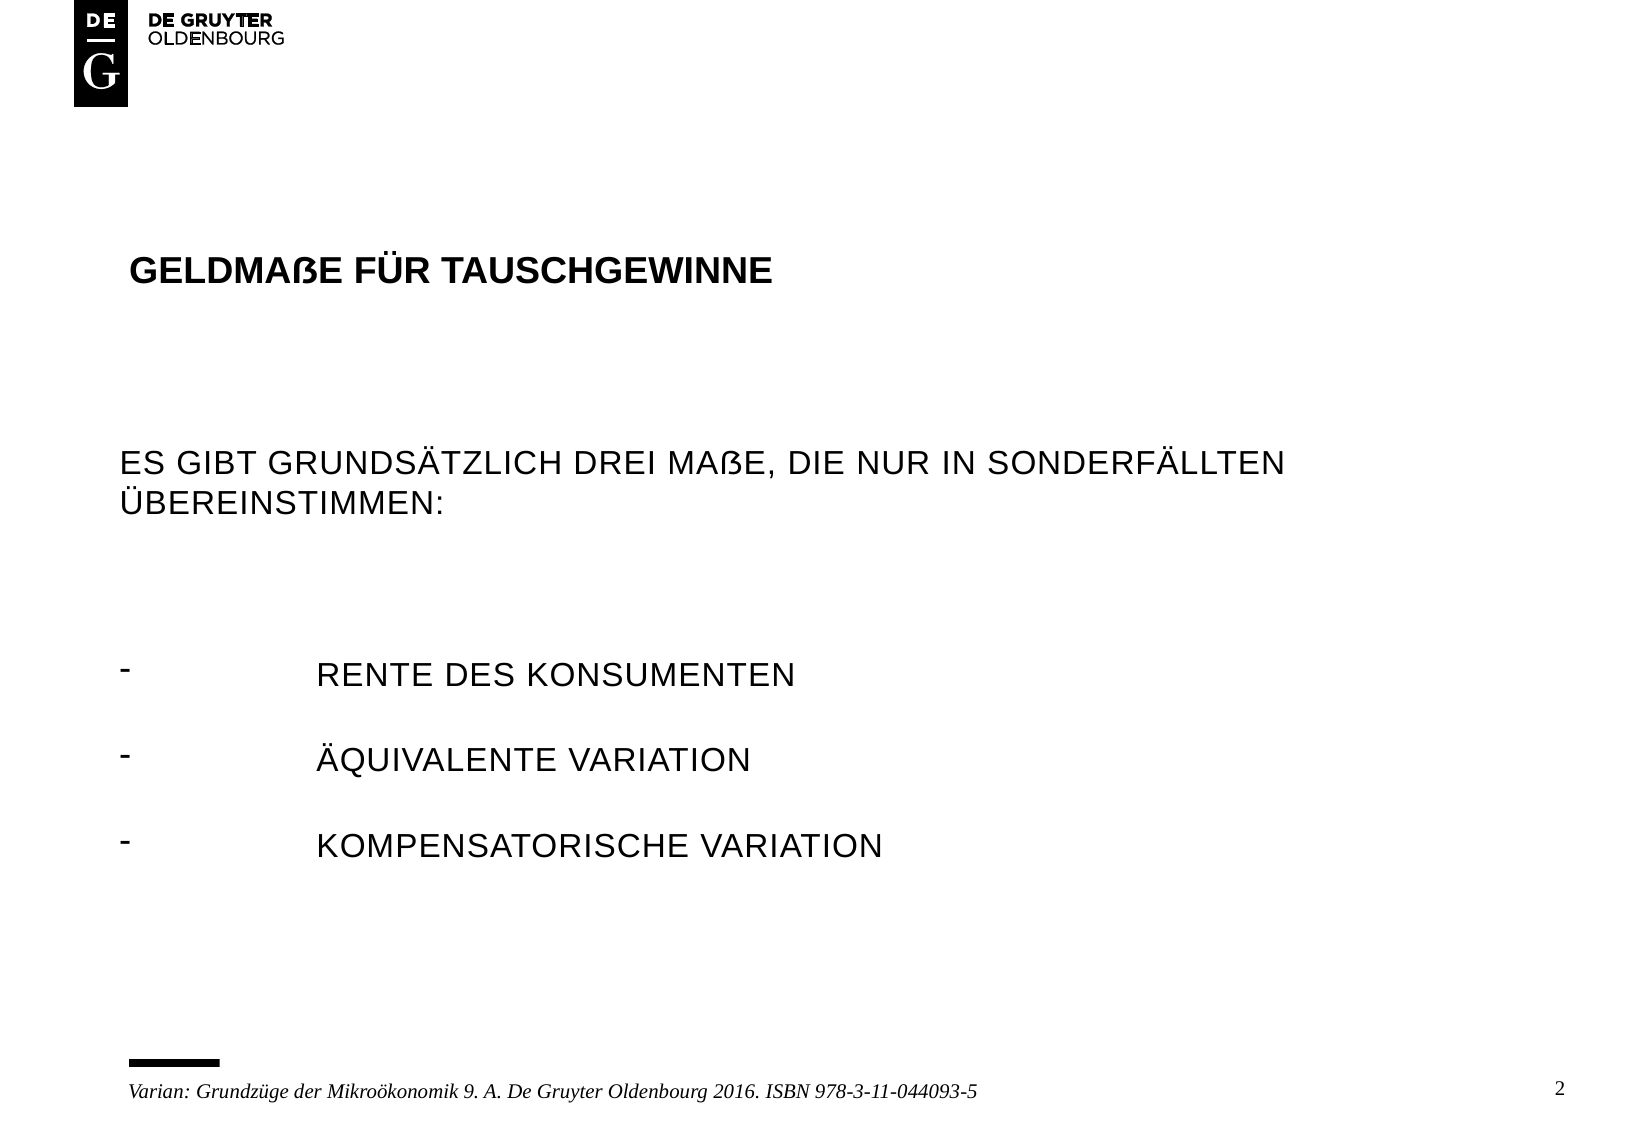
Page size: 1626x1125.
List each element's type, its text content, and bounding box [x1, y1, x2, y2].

slide_number 2 [1554, 1074, 1614, 1104]
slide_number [128, 1077, 1539, 1108]
list Es gibt grundsätzlich drei maße, die nur in sonderfällten übereinstimmen: rente des konsumenten Äquivalente variation Kompensatorische Variation [119, 355, 1547, 1018]
title Geldmaße für tauschgewinne [129, 245, 1556, 328]
